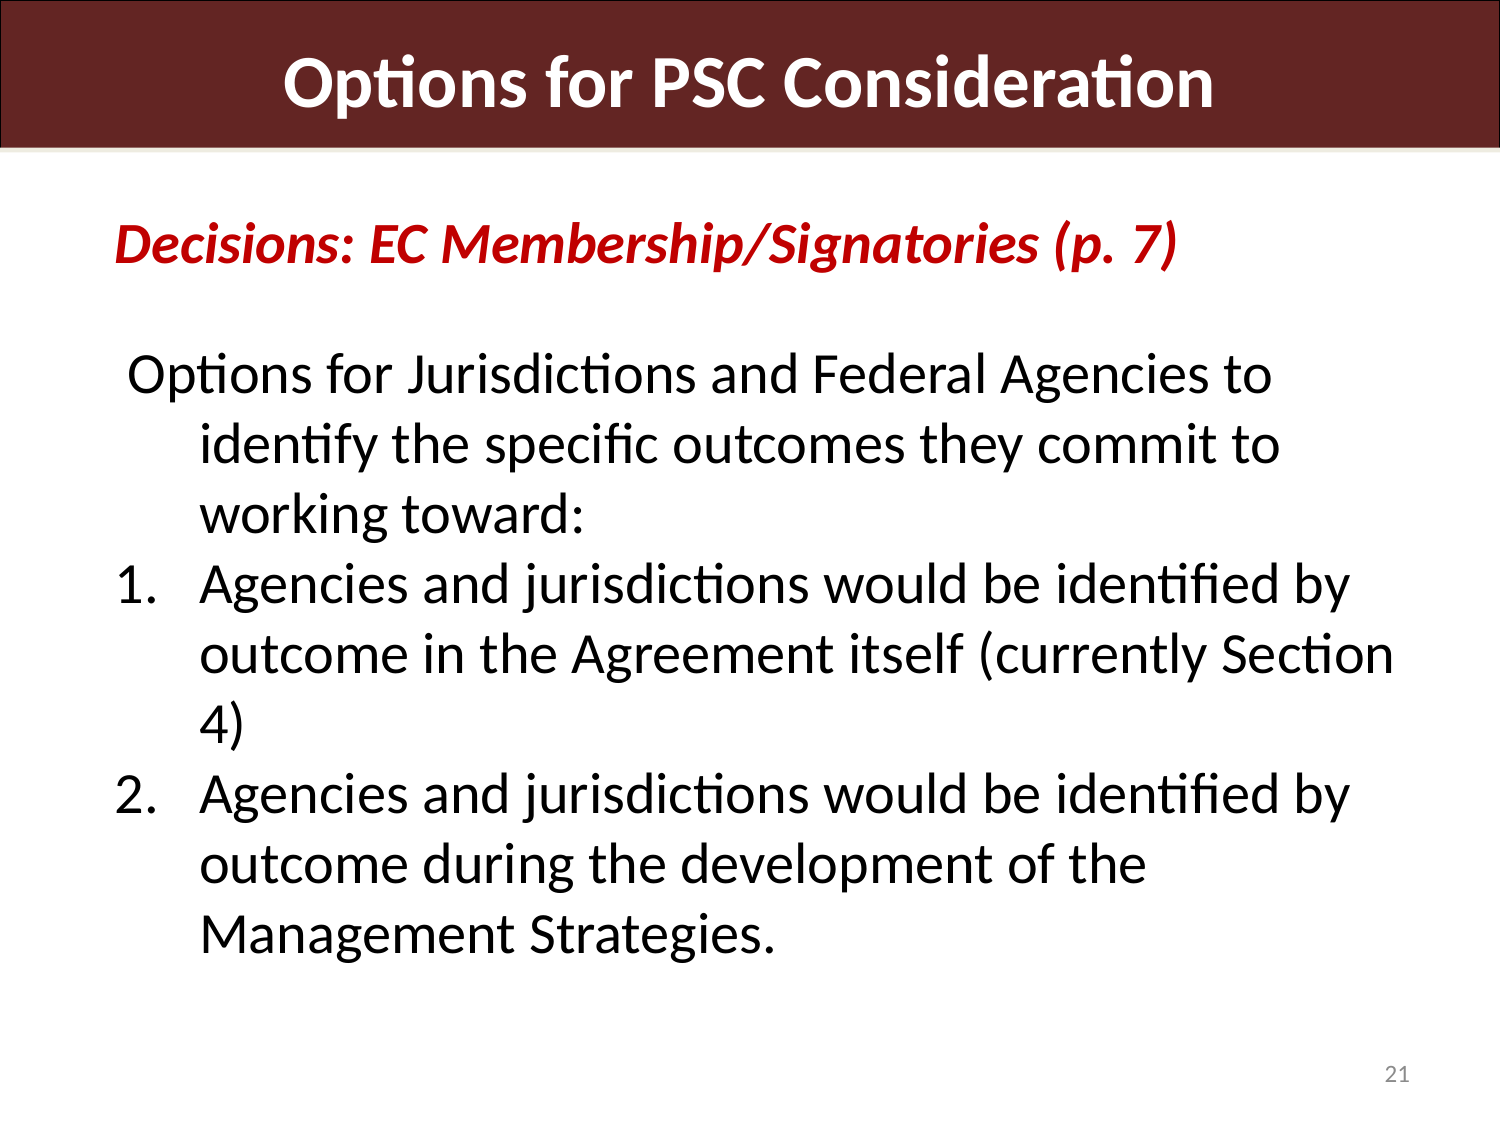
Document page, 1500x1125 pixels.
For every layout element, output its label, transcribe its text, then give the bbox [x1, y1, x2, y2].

slide_number 21 [1074, 1042, 1425, 1103]
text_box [0, 0, 1500, 151]
text_box Decisions: EC Membership/Signatories (p. 7) Options for Jurisdictions and Federal Agencies to identify the specific outcomes they commit to working toward: Agencies and jurisdictions would be identified by outcome in the Agreement itself (currently Section 4) Agencies and jurisdictions would be identified by outcome during the development of the Management Strategies. [99, 174, 1413, 1092]
